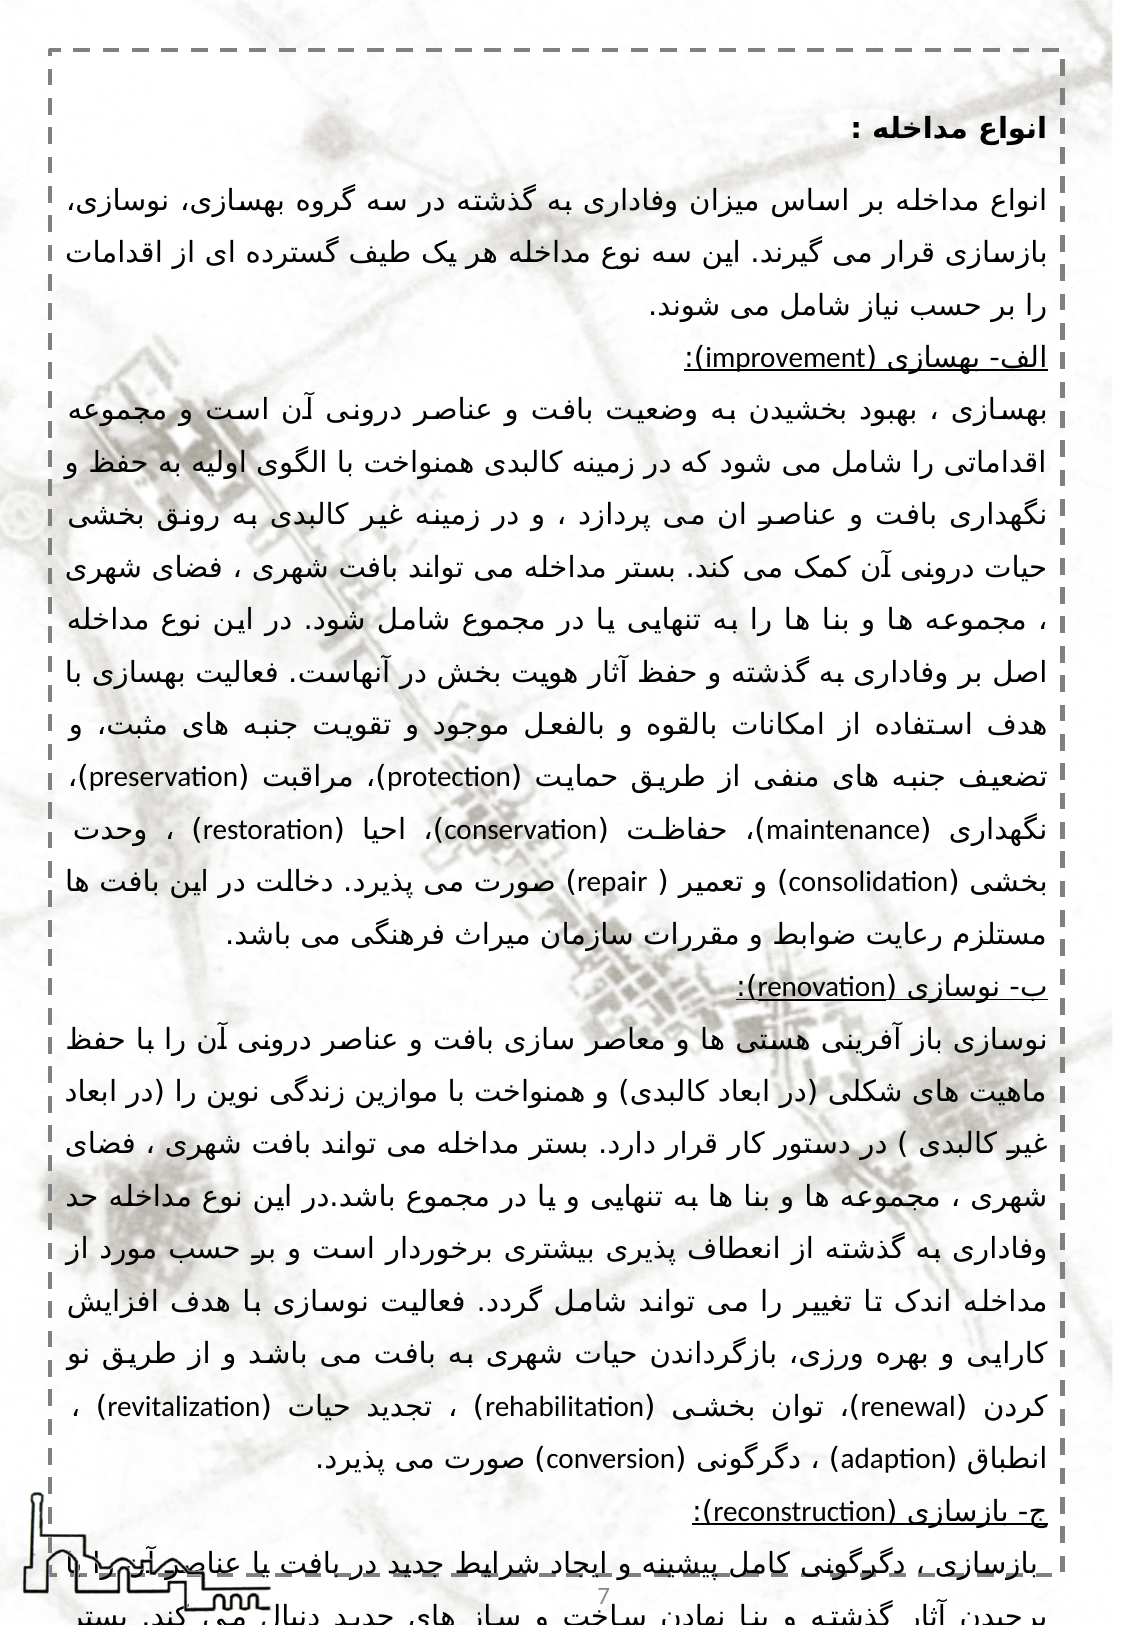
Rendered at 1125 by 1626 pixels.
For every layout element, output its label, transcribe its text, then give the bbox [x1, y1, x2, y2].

text_box انواع مداخله : انواع مداخله بر اساس میزان وفاداری به گذشته در سه گروه بهسازی، نوسازی، بازسازی قرار می گیرند. این سه نوع مداخله هر یک طیف گسترده ای از اقدامات را بر حسب نیاز شامل می شوند. الف- بهسازی (improvement): بهسازی ، بهبود بخشیدن به وضعیت بافت و عناصر درونی آن است و مجموعه اقداماتی را شامل می شود که در زمینه کالبدی همنواخت با الگوی اولیه به حفظ و نگهداری بافت و عناصر ان می پردازد ، و در زمینه غیر کالبدی به رونق بخشی حیات درونی آن کمک می کند. بستر مداخله می تواند بافت شهری ، فضای شهری ، مجموعه ها و بنا ها را به تنهایی یا در مجموع شامل شود. در این نوع مداخله اصل بر وفاداری به گذشته و حفظ آثار هویت بخش در آنهاست. فعالیت بهسازی با هدف استفاده از امکانات بالقوه و بالفعل موجود و تقویت جنبه های مثبت، و تضعیف جنبه های منفی از طریق حمایت (protection)، مراقبت (preservation)، نگهداری (maintenance)، حفاظت (conservation)، احیا (restoration) ، وحدت بخشی (consolidation) و تعمیر ( repair) صورت می پذیرد. دخالت در این بافت ها مستلزم رعایت ضوابط و مقررات سازمان میراث فرهنگی می باشد. ب- نوسازی (renovation): نوسازی باز آفرینی هستی ها و معاصر سازی بافت و عناصر درونی آن را با حفظ ماهیت های شکلی (در ابعاد کالبدی) و همنواخت با موازین زندگی نوین را (در ابعاد غیر کالبدی ) در دستور کار قرار دارد. بستر مداخله می تواند بافت شهری ، فضای شهری ، مجموعه ها و بنا ها به تنهایی و یا در مجموع باشد.در این نوع مداخله حد وفاداری به گذشته از انعطاف پذیری بیشتری برخوردار است و بر حسب مورد از مداخله اندک تا تغییر را می تواند شامل گردد. فعالیت نوسازی با هدف افزایش کارایی و بهره ورزی، بازگرداندن حیات شهری به بافت می باشد و از طریق نو کردن (renewal)، توان بخشی (rehabilitation) ، تجدید حیات (revitalization) ، انطباق (adaption) ، دگرگونی (conversion) صورت می پذیرد. ج- بازسازی (reconstruction): بازسازی ، دگرگونی کامل پیشینه و ایجاد شرایط جدید در بافت یا عناصر آن را با برچیدن آثار گذشته و بنا نهادن ساخت و ساز های جدید دنبال می کند. بستر مداخله می تواند بافت شهری ، فضای شهری ، مجموعه ها و بنا ها به تنهایی یا در مجموع باشد. در این نوع مداخله نه تنها هیچ الزامی برای حفظ گذشته وجود ندارد بلکه با هدف ایجاد شرایط جدید زیستی و کالبدی – فضایی و از طریق تخریب (demolition)،پاکسازی(clearance) ، دوباره سازی (rebuilding) صورت می پذیرد. (همان، ص 10 و 11) [48, 1378, 1065, 1577]
text_box انواع مداخله : انواع مداخله بر اساس میزان وفاداری به گذشته در سه گروه بهسازی، نوسازی، بازسازی قرار می گیرند. این سه نوع مداخله هر یک طیف گسترده ای از اقدامات را بر حسب نیاز شامل می شوند. الف- بهسازی (improvement): بهسازی ، بهبود بخشیدن به وضعیت بافت و عناصر درونی آن است و مجموعه اقداماتی را شامل می شود که در زمینه کالبدی همنواخت با الگوی اولیه به حفظ و نگهداری بافت و عناصر ان می پردازد ، و در زمینه غیر کالبدی به رونق بخشی حیات درونی آن کمک می کند. بستر مداخله می تواند بافت شهری ، فضای شهری ، مجموعه ها و بنا ها را به تنهایی یا در مجموع شامل شود. در این نوع مداخله اصل بر وفاداری به گذشته و حفظ آثار هویت بخش در آنهاست. فعالیت بهسازی با هدف استفاده از امکانات بالقوه و بالفعل موجود و تقویت جنبه های مثبت، و تضعیف جنبه های منفی از طریق حمایت (protection)، مراقبت (preservation)، نگهداری (maintenance)، حفاظت (conservation)، احیا (restoration) ، وحدت بخشی (consolidation) و تعمیر ( repair) صورت می پذیرد. دخالت در این بافت ها مستلزم رعایت ضوابط و مقررات سازمان میراث فرهنگی می باشد. ب- نوسازی (renovation): نوسازی باز آفرینی هستی ها و معاصر سازی بافت و عناصر درونی آن را با حفظ ماهیت های شکلی (در ابعاد کالبدی) و همنواخت با موازین زندگی نوین را (در ابعاد غیر کالبدی ) در دستور کار قرار دارد. بستر مداخله می تواند بافت شهری ، فضای شهری ، مجموعه ها و بنا ها به تنهایی و یا در مجموع باشد.در این نوع مداخله حد وفاداری به گذشته از انعطاف پذیری بیشتری برخوردار است و بر حسب مورد از مداخله اندک تا تغییر را می تواند شامل گردد. فعالیت نوسازی با هدف افزایش کارایی و بهره ورزی، بازگرداندن حیات شهری به بافت می باشد و از طریق نو کردن (renewal)، توان بخشی (rehabilitation) ، تجدید حیات (revitalization) ، انطباق (adaption) ، دگرگونی (conversion) صورت می پذیرد. ج- بازسازی (reconstruction): بازسازی ، دگرگونی کامل پیشینه و ایجاد شرایط جدید در بافت یا عناصر آن را با برچیدن آثار گذشته و بنا نهادن ساخت و ساز های جدید دنبال می کند. بستر مداخله می تواند بافت شهری ، فضای شهری ، مجموعه ها و بنا ها به تنهایی یا در مجموع باشد. در این نوع مداخله نه تنها هیچ الزامی برای حفظ گذشته وجود ندارد بلکه با هدف ایجاد شرایط جدید زیستی و کالبدی – فضایی و از طریق تخریب (demolition)،پاکسازی(clearance) ، دوباره سازی (rebuilding) صورت می پذیرد. (همان، ص 10 و 11) [48, 48, 1065, 254]
picture [13, 1419, 275, 1625]
text_box 7 [362, 1550, 625, 1625]
picture [0, 255, 1125, 1369]
